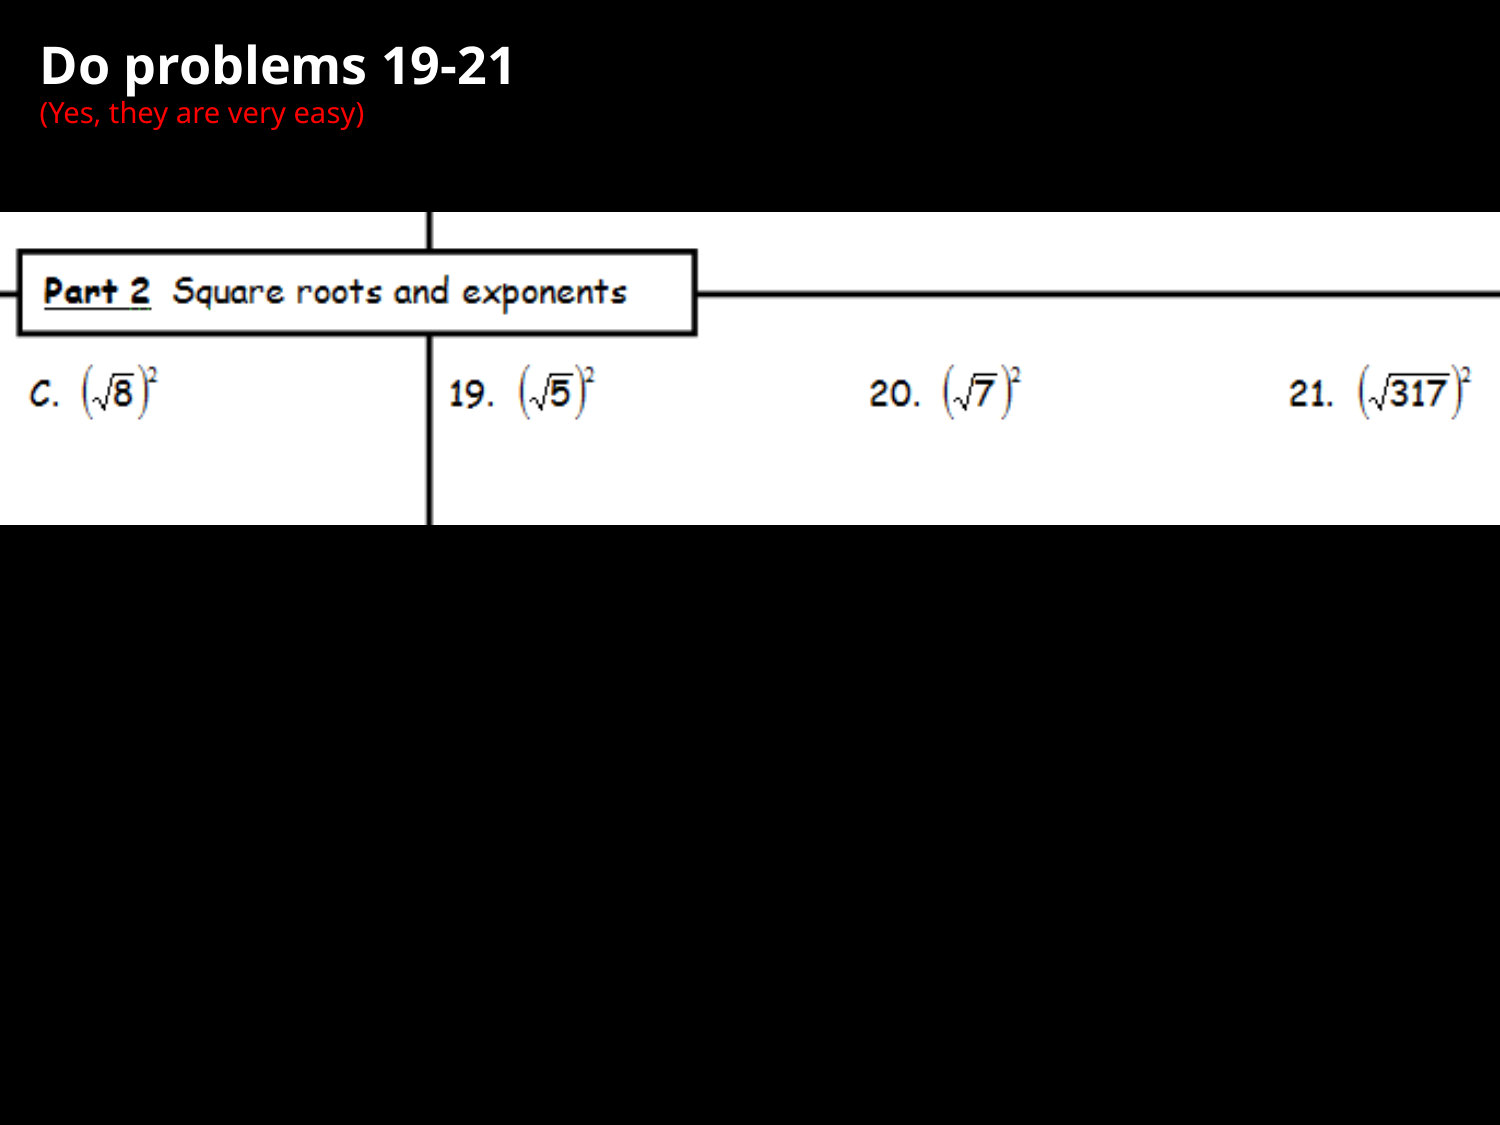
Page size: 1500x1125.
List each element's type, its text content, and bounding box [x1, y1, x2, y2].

text_box Do problems 19-21 (Yes, they are very easy) [24, 24, 1463, 138]
picture [0, 212, 1500, 526]
